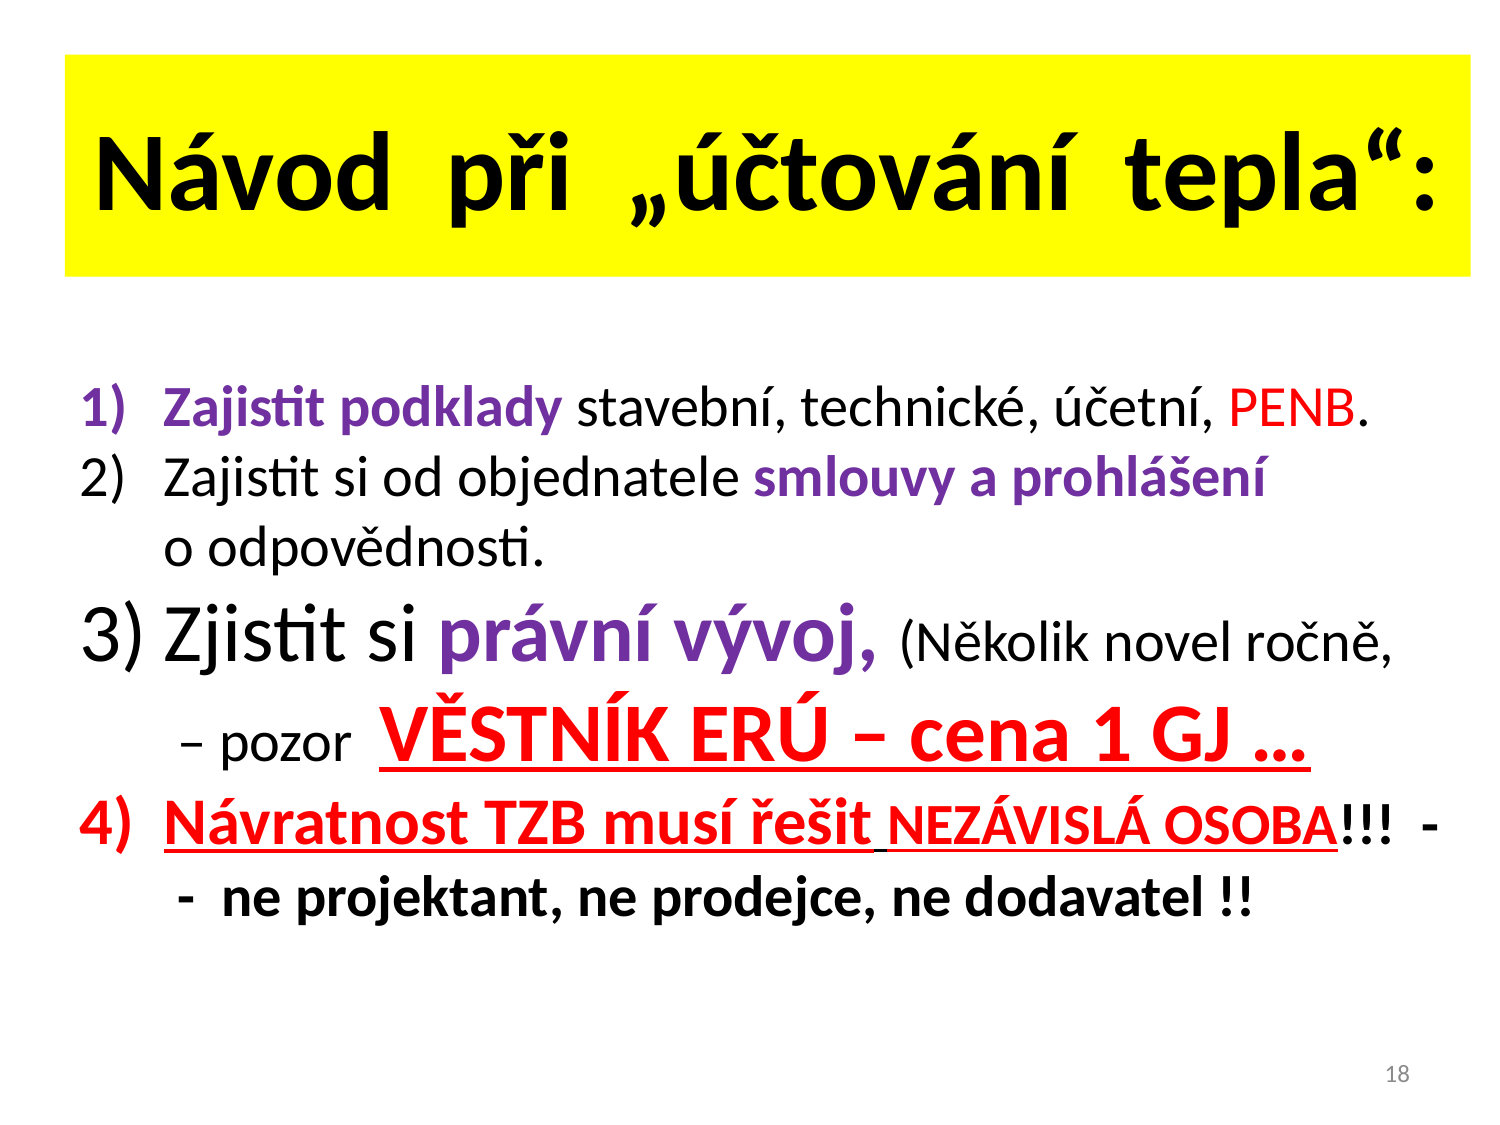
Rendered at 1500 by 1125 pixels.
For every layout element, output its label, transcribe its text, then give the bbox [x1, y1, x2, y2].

slide_number 18 [1074, 1042, 1425, 1103]
title Návod při „účtování tepla“: [64, 54, 1471, 277]
text_box Zajistit podklady stavební, technické, účetní, PENB. Zajistit si od objednatele smlouvy a prohlášení o odpovědnosti. Zjistit si právní vývoj, (Několik novel ročně, – pozor VĚSTNÍK ERÚ – cena 1 GJ … Návratnost TZB musí řešit NEZÁVISLÁ OSOBA!!! - - ne projektant, ne prodejce, ne dodavatel !! [64, 290, 1471, 936]
